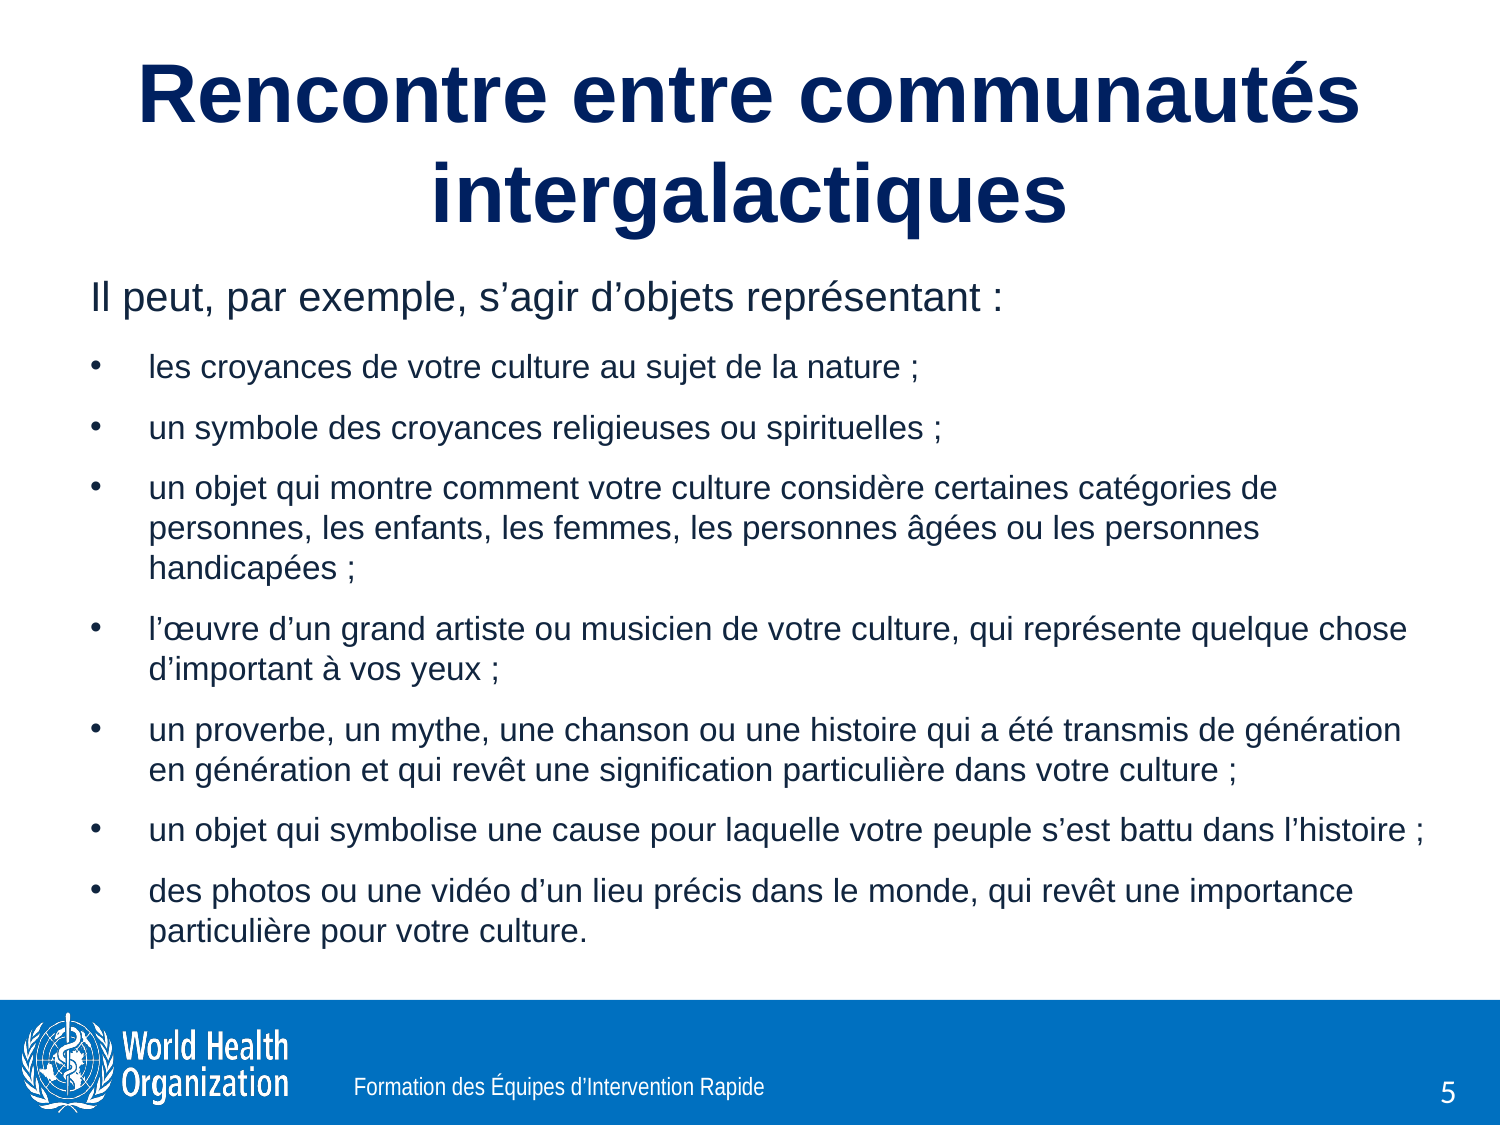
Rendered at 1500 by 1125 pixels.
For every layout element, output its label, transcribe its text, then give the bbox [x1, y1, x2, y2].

list Il peut, par exemple, s’agir d’objets représentant : les croyances de votre culture au sujet de la nature ; un symbole des croyances religieuses ou spirituelles ; un objet qui montre comment votre culture considère certaines catégories de personnes, les enfants, les femmes, les personnes âgées ou les personnes handicapées ; l’œuvre d’un grand artiste ou musicien de votre culture, qui représente quelque chose d’important à vos yeux ; un proverbe, un mythe, une chanson ou une histoire qui a été transmis de génération en génération et qui revêt une signification particulière dans votre culture ; un objet qui symbolise une cause pour laquelle votre peuple s’est battu dans l’histoire ; des photos ou une vidéo d’un lieu précis dans le monde, qui revêt une importance particulière pour votre culture. [75, 262, 1463, 1005]
title Rencontre entre communautés intergalactiques [0, 45, 1500, 233]
picture [21, 1012, 288, 1113]
